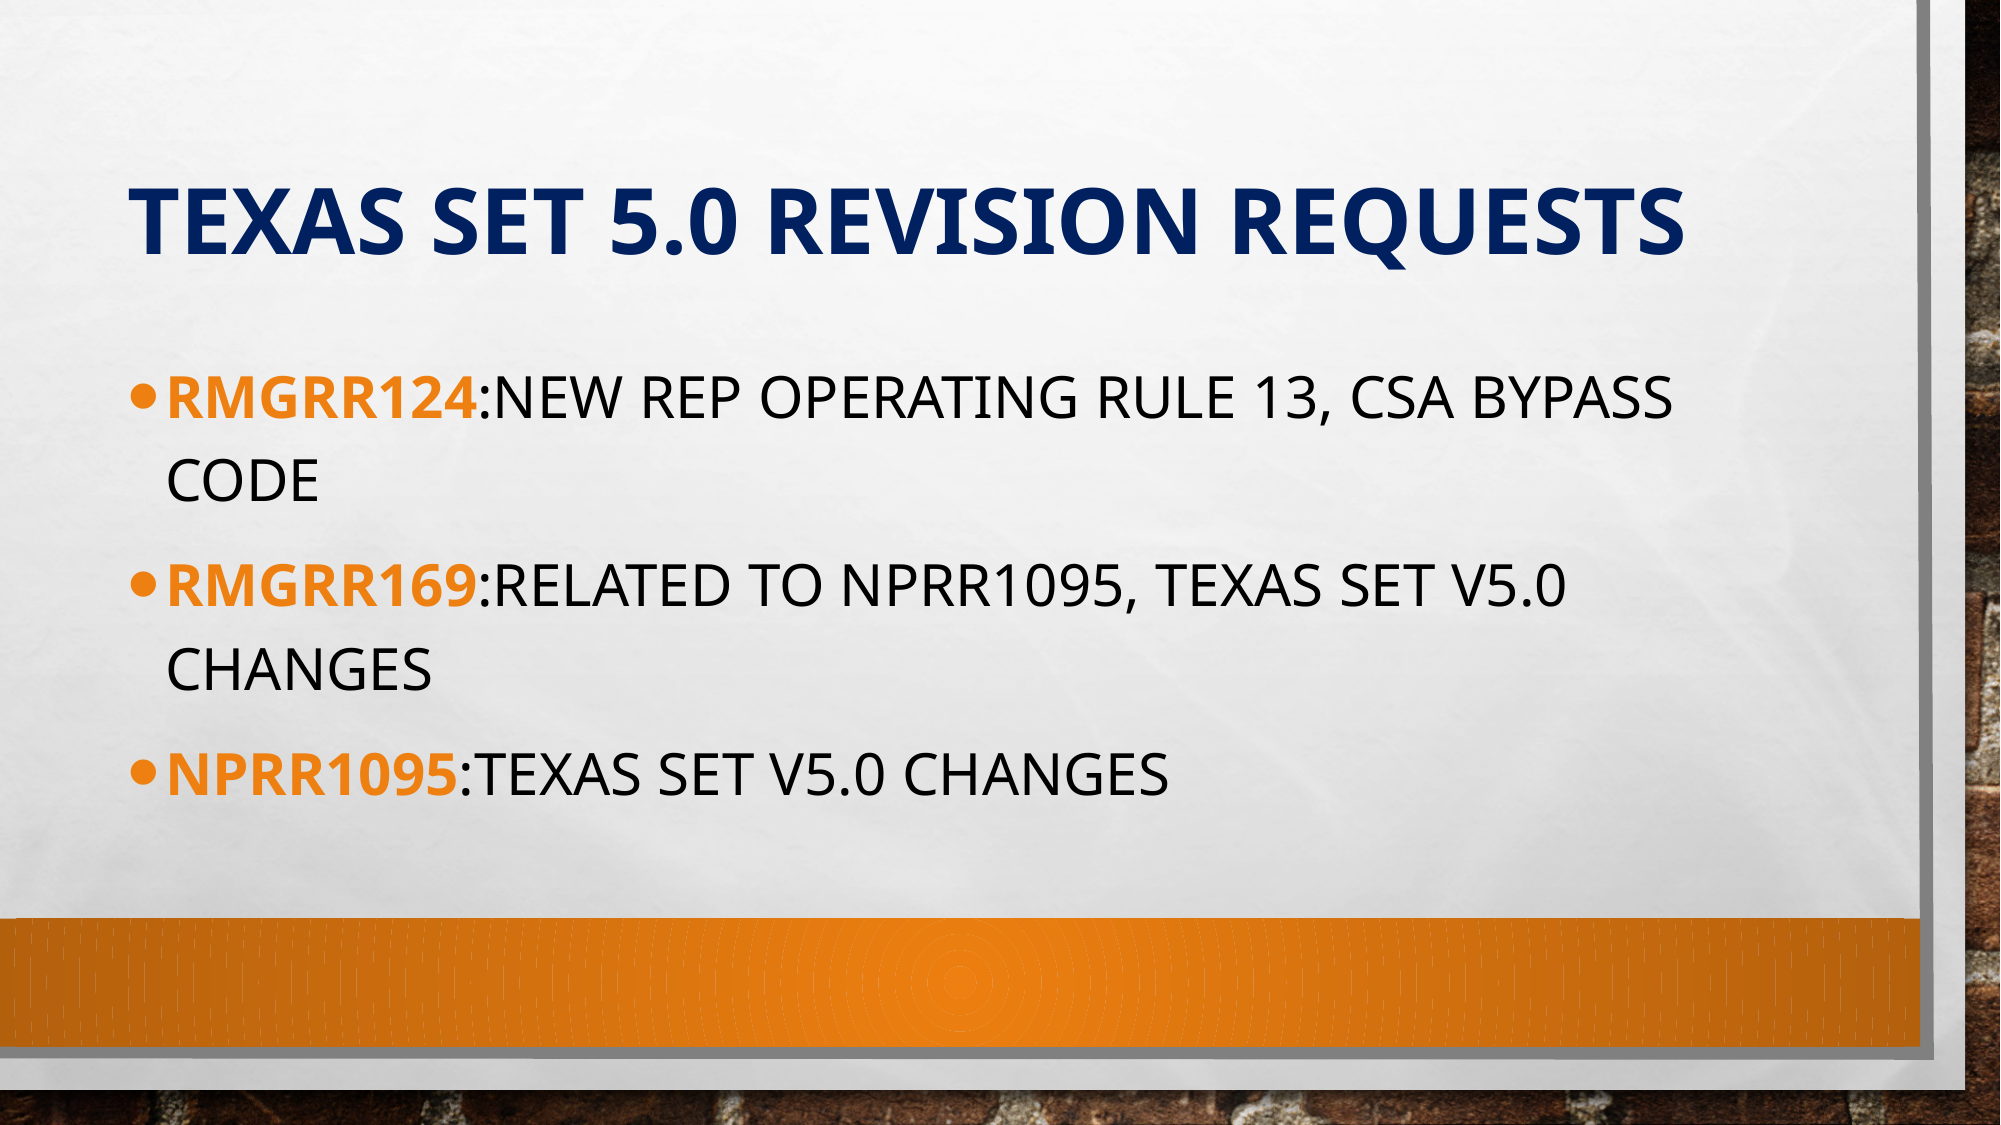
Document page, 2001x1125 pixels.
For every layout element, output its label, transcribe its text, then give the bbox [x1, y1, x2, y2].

list RMGRR124:New REP Operating Rule 13, CSA Bypass Code RMGRR169:Related to NPRR1095, Texas SET V5.0 Changes NPRR1095:Texas SET V5.0 Changes [112, 338, 1818, 882]
title TEXAS SET 5.0 REVISION REQUESTS [112, 112, 1906, 302]
picture [0, 0, 2000, 1125]
